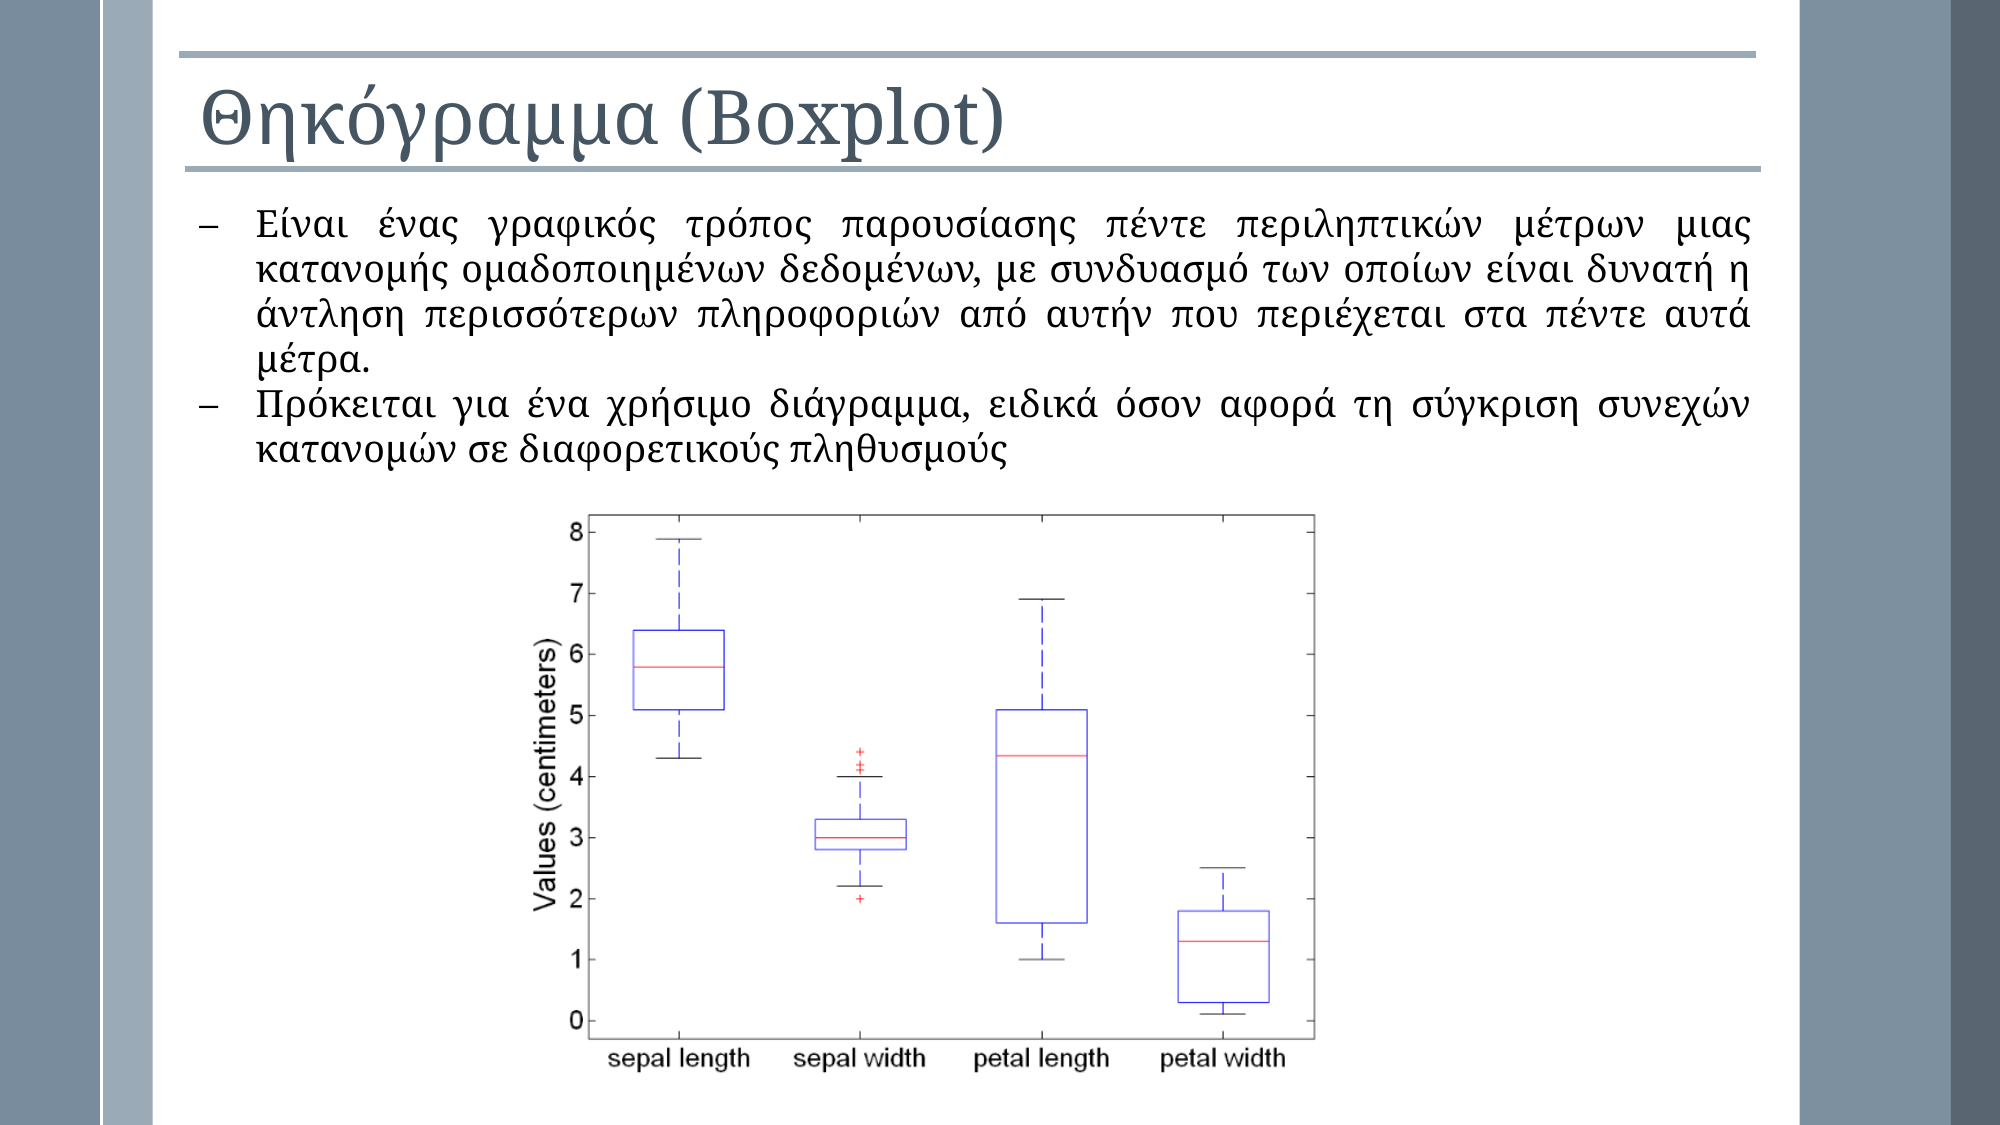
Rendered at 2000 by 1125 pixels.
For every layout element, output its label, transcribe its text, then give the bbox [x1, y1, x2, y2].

text_box Eίναι ένας γραφικός τρόπος παρουσίασης πέντε περιληπτικών μέτρων μιας κατανομής ομαδοποιημένων δεδομένων, με συνδυασμό των οποίων είναι δυνατή η άντληση περισσότερων πληροφοριών από αυτήν που περιέχεται στα πέντε αυτά μέτρα. Πρόκειται για ένα χρήσιμο διάγραμμα, ειδικά όσον αφορά τη σύγκριση συνεχών κατανομών σε διαφορετικούς πληθυσμούς [184, 192, 1768, 478]
text_box Θηκόγραμμα (Boxplot) [184, 62, 1756, 167]
picture [515, 503, 1324, 1085]
